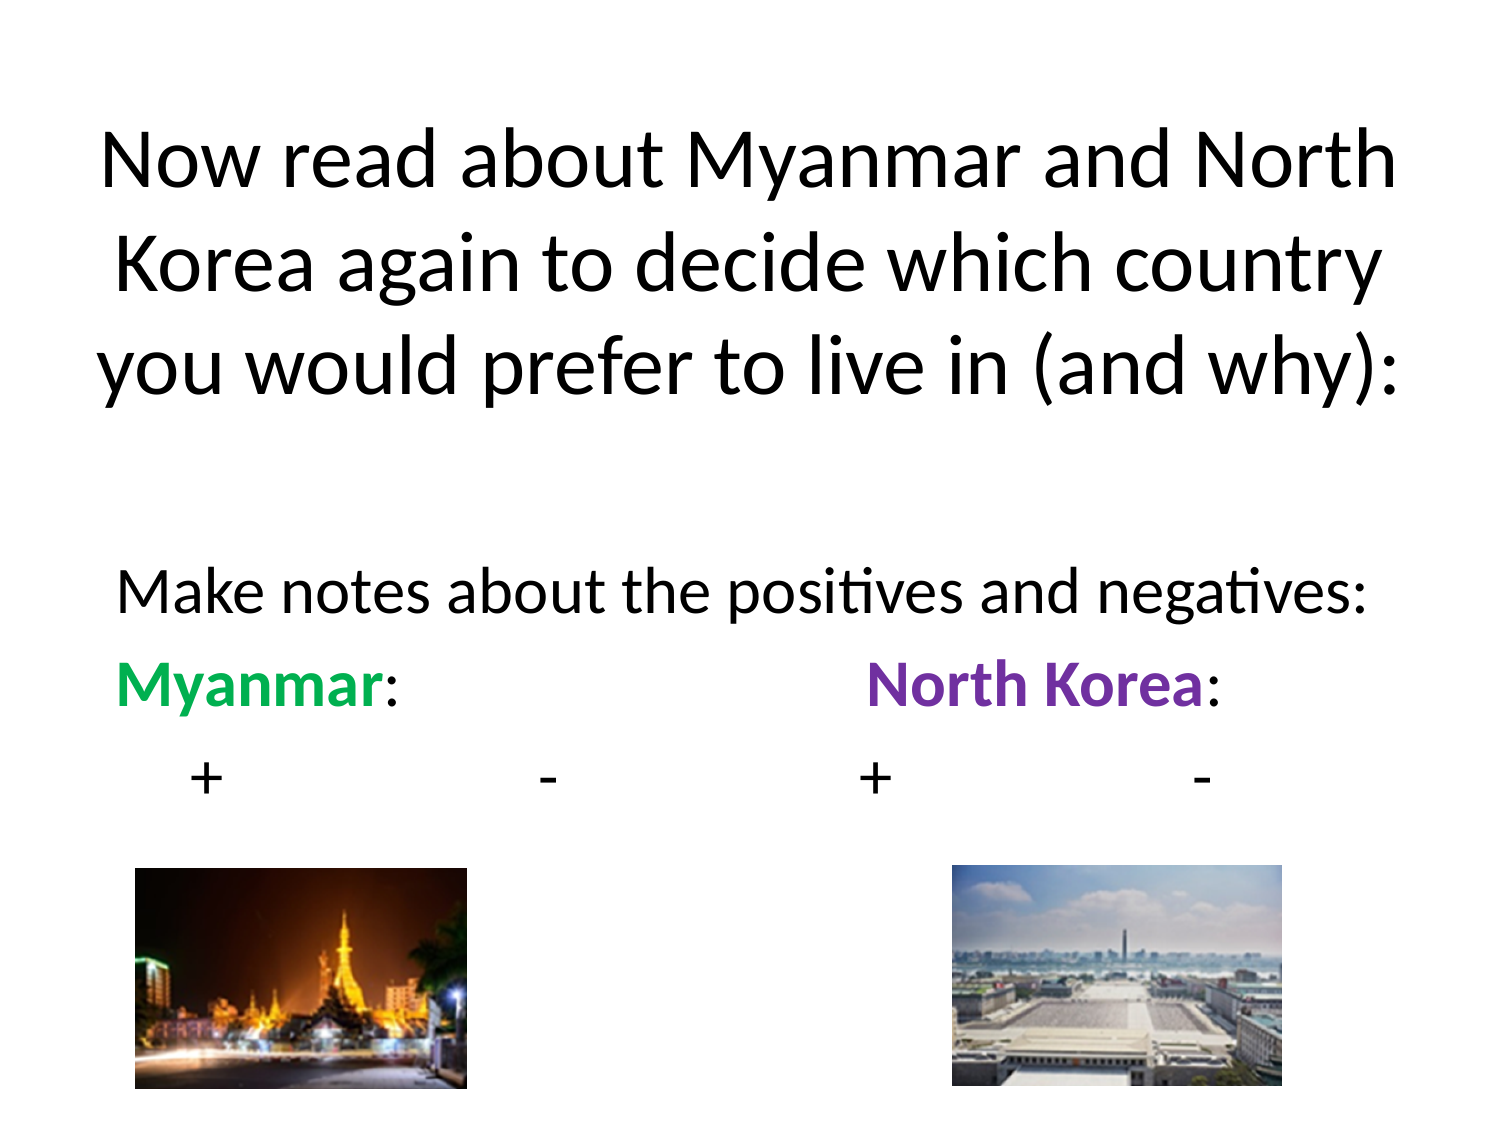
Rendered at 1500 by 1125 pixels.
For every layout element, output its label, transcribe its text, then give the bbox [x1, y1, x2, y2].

list Make notes about the positives and negatives: Myanmar: North Korea: + - + - [100, 538, 1451, 1071]
picture [952, 865, 1282, 1086]
title Now read about Myanmar and North Korea again to decide which country you would prefer to live in (and why): [75, 45, 1425, 468]
picture [135, 867, 467, 1090]
